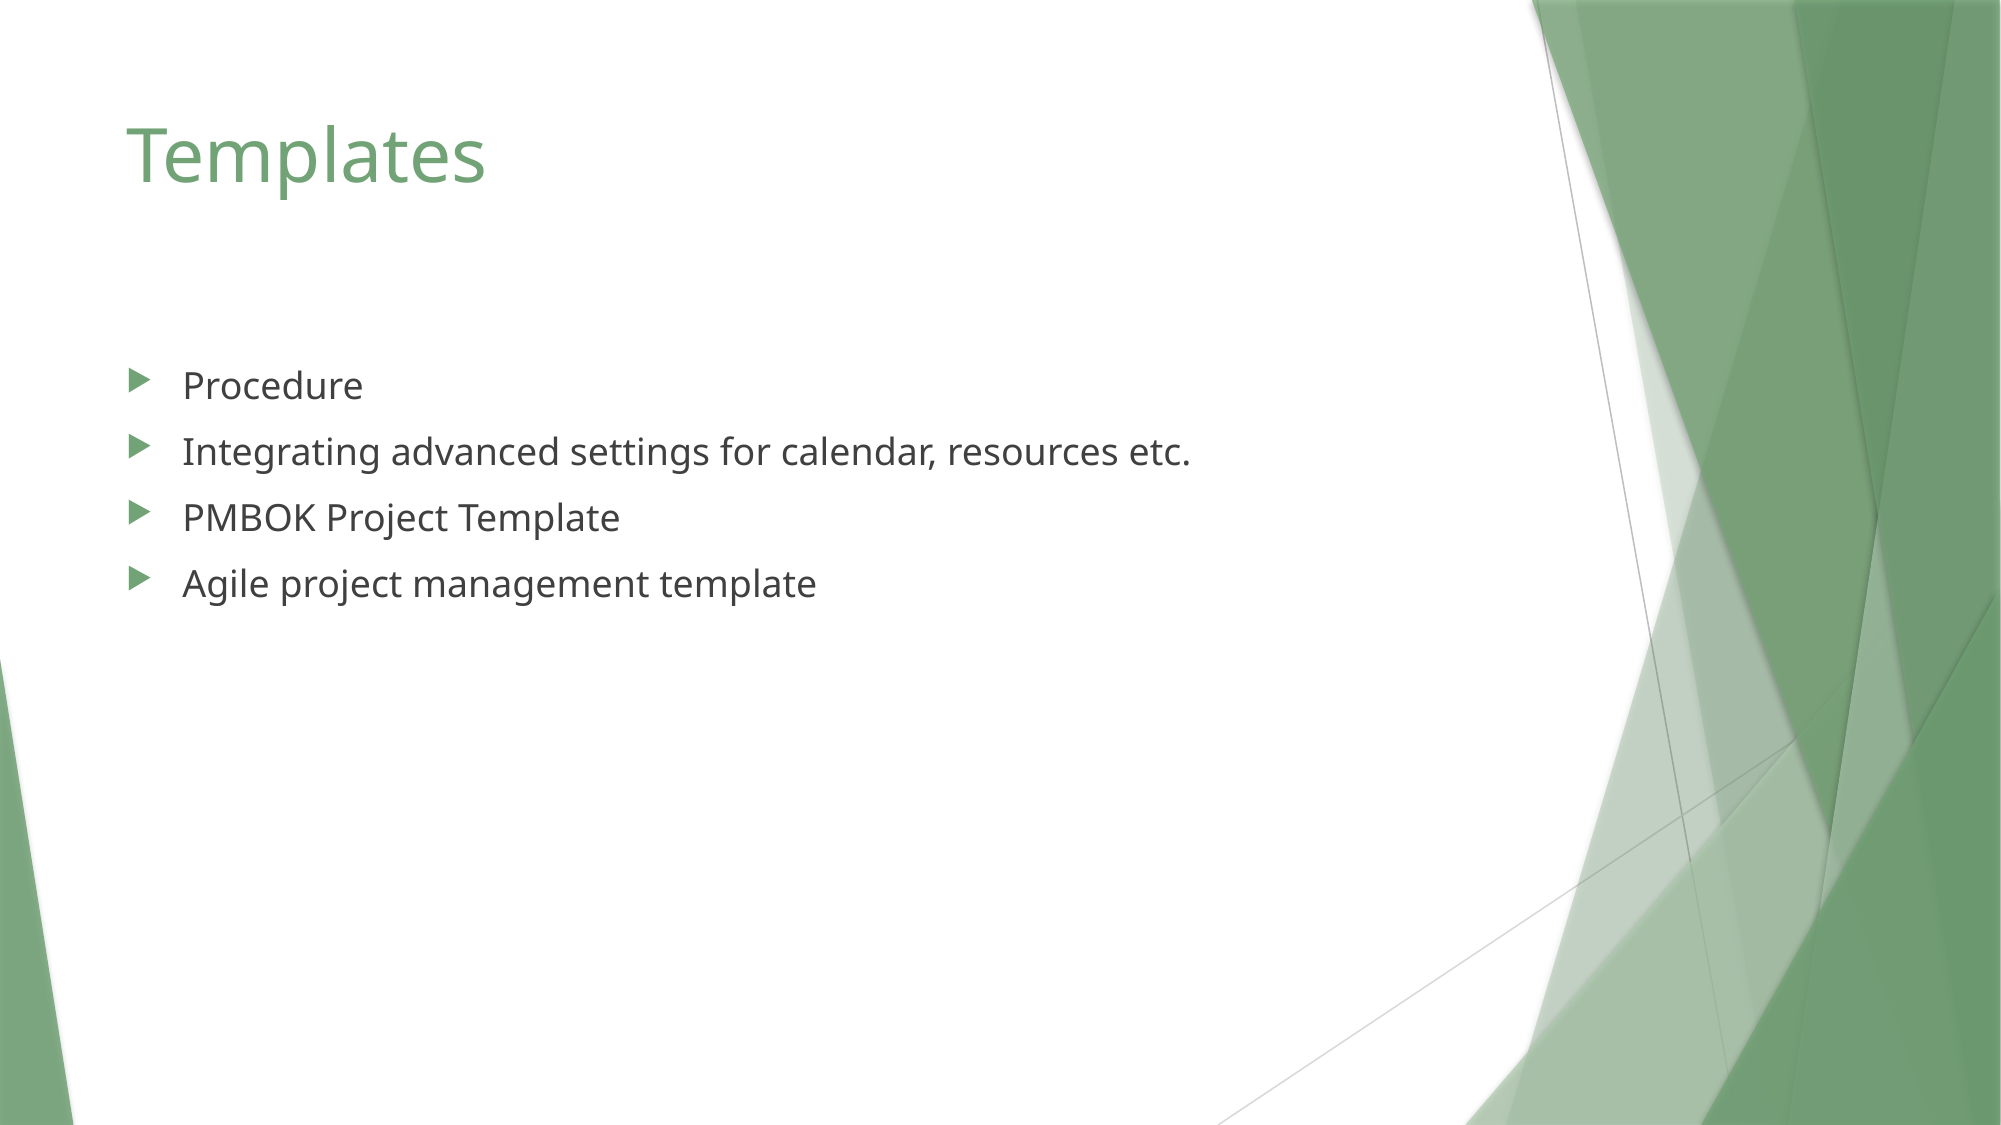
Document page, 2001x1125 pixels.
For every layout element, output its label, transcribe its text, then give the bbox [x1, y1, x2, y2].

title Templates [111, 99, 1522, 317]
list Procedure Integrating advanced settings for calendar, resources etc. PMBOK Project Template Agile project management template [111, 354, 1522, 992]
